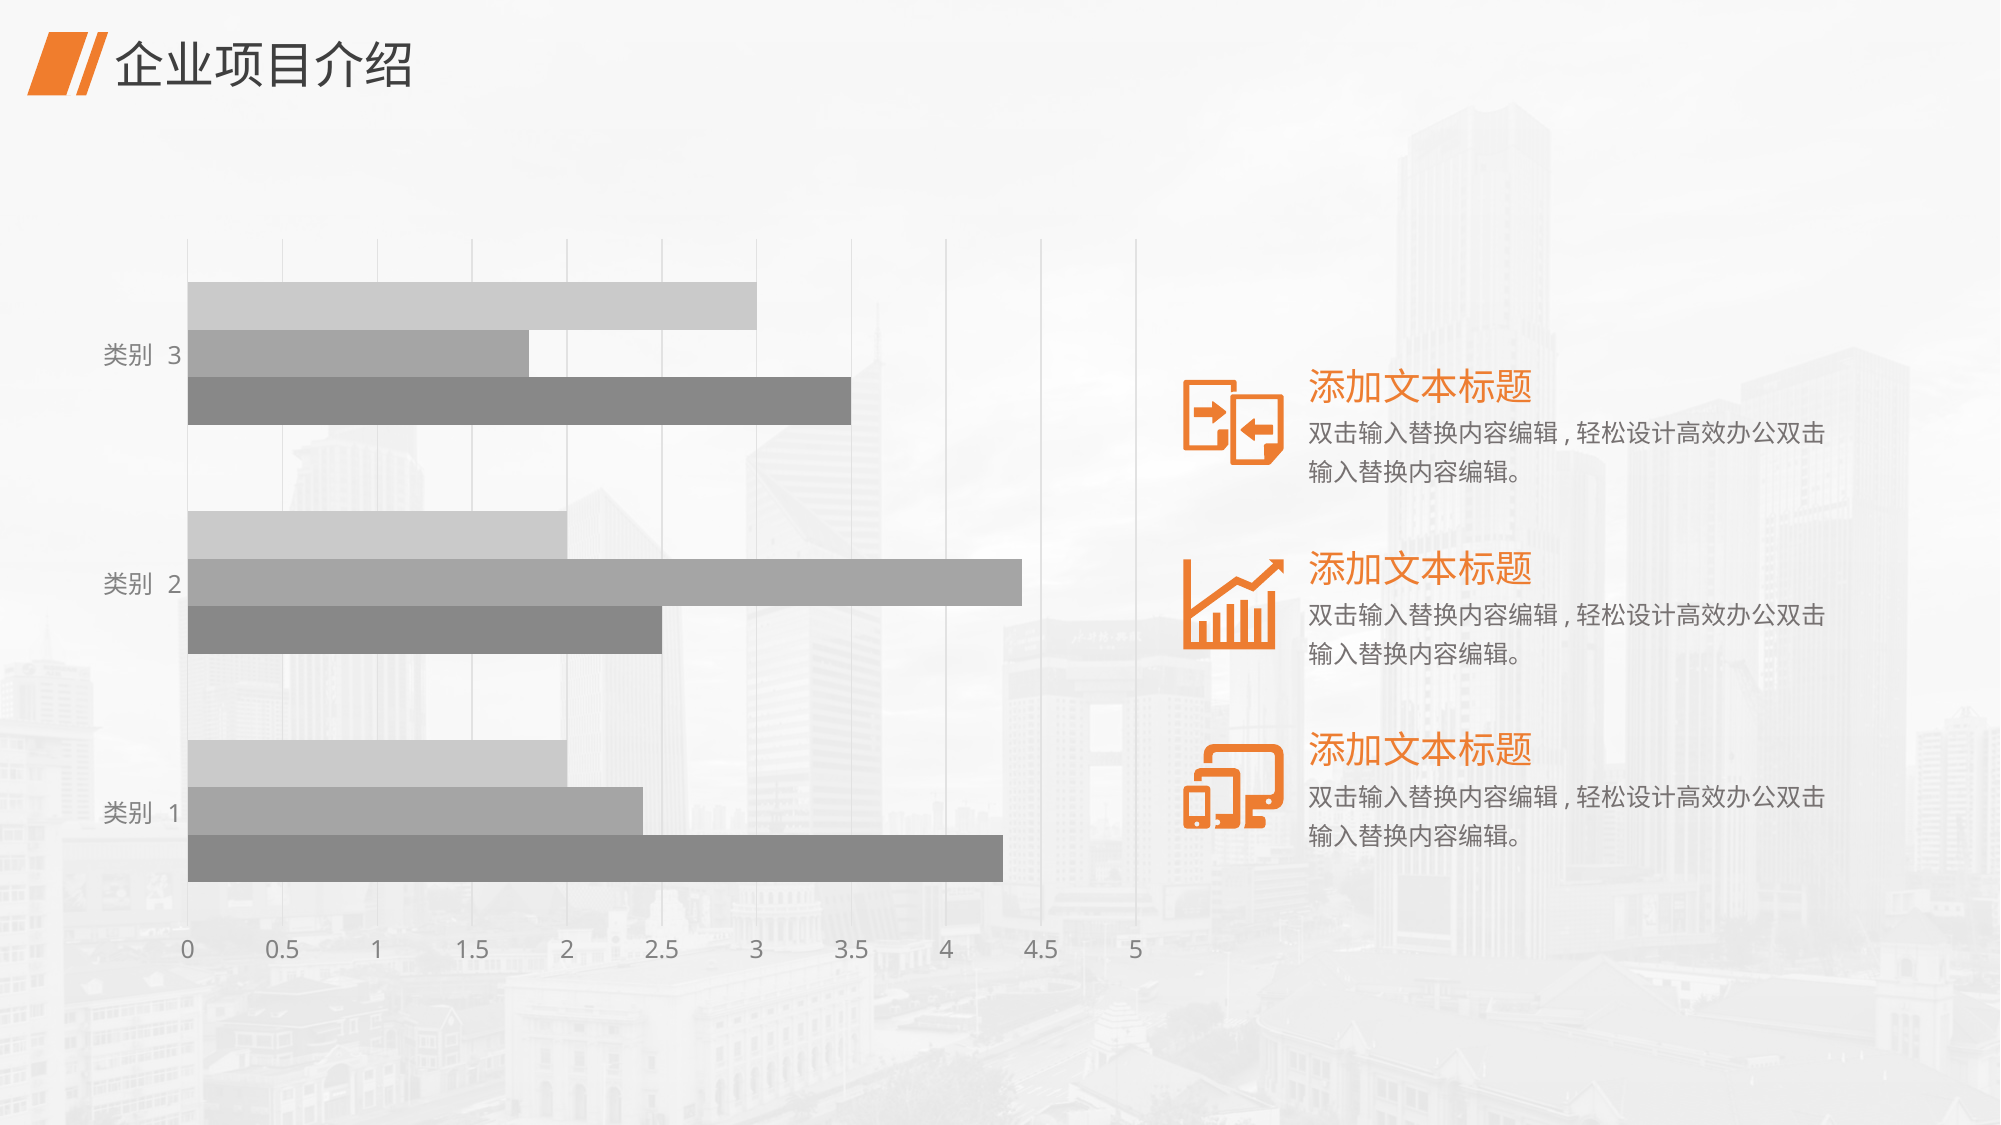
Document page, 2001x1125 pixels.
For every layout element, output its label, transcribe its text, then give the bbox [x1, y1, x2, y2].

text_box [1293, 719, 1863, 860]
text_box [1183, 379, 1237, 451]
chart [82, 223, 1165, 982]
text_box [1194, 768, 1241, 829]
text_box [1230, 394, 1284, 465]
text_box [1203, 744, 1284, 829]
text_box [1183, 559, 1284, 650]
text_box [1183, 785, 1211, 829]
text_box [1293, 355, 1863, 496]
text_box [1293, 537, 1863, 678]
title 企业项目介绍 [99, 25, 736, 102]
